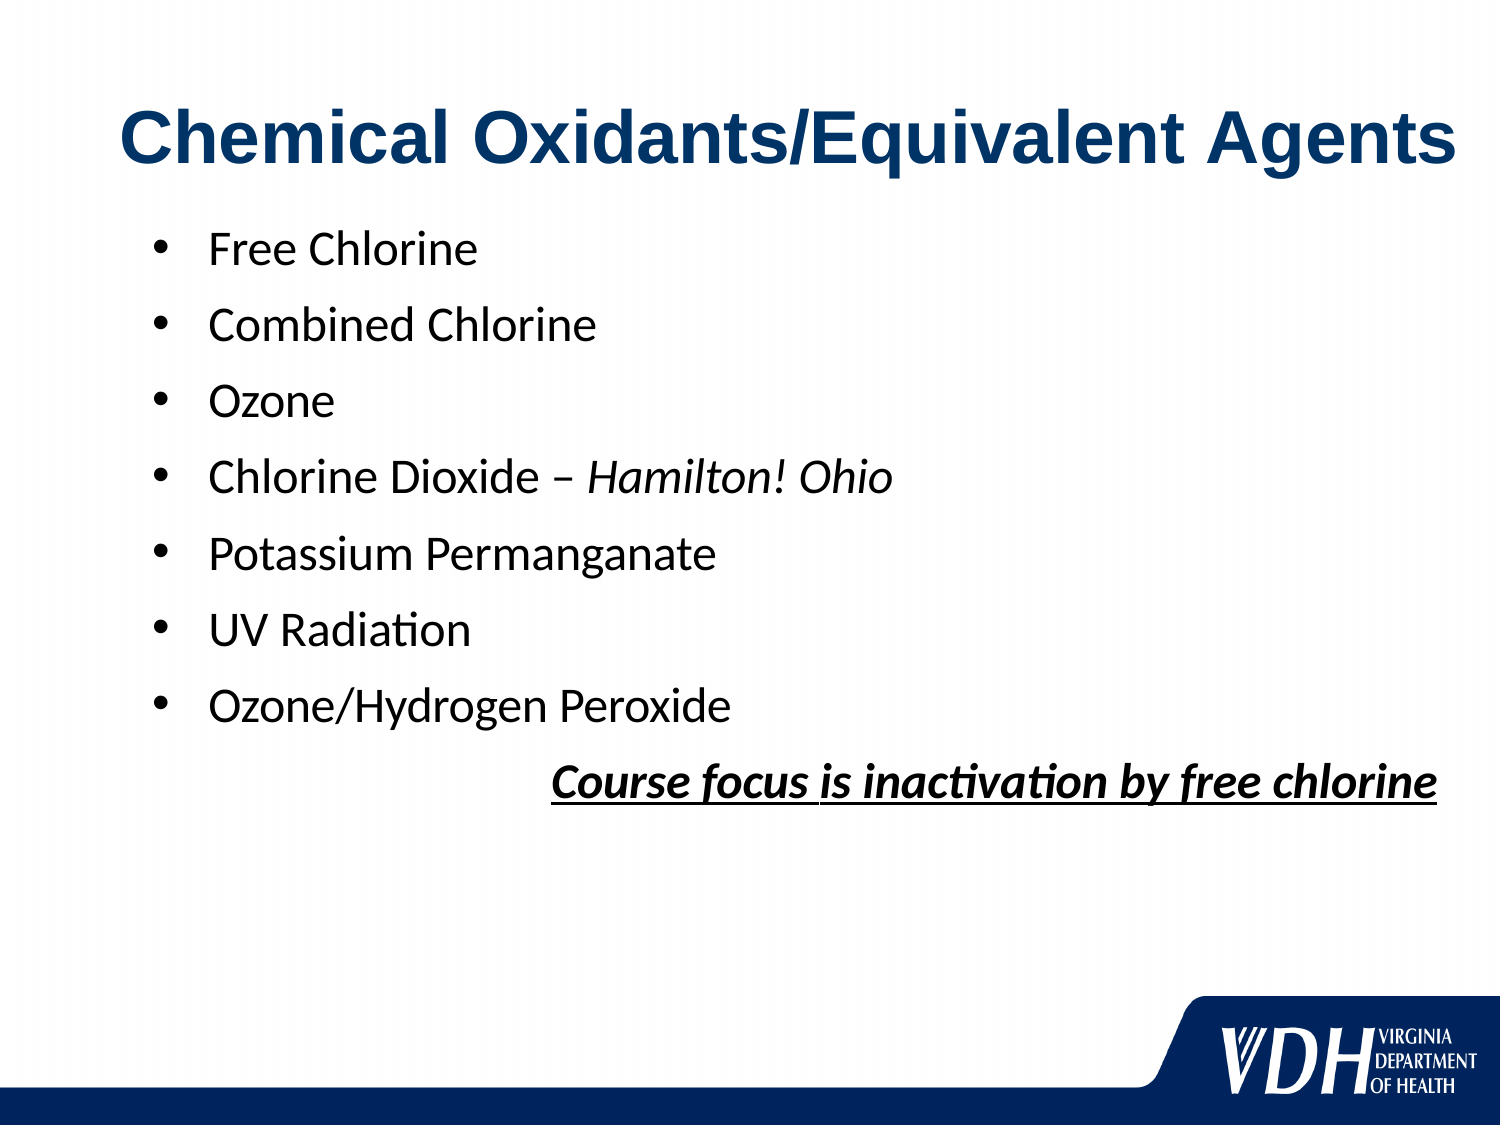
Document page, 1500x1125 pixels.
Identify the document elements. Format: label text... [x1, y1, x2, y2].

text_box Free Chlorine Combined Chlorine Ozone Chlorine Dioxide – Hamilton! Ohio Potassium Permanganate UV Radiation Ozone/Hydrogen Peroxide Course focus is inactivation by free chlorine [149, 197, 1438, 809]
title Chemical Oxidants/Equivalent Agents [117, 38, 1463, 228]
picture [0, 0, 1500, 1125]
